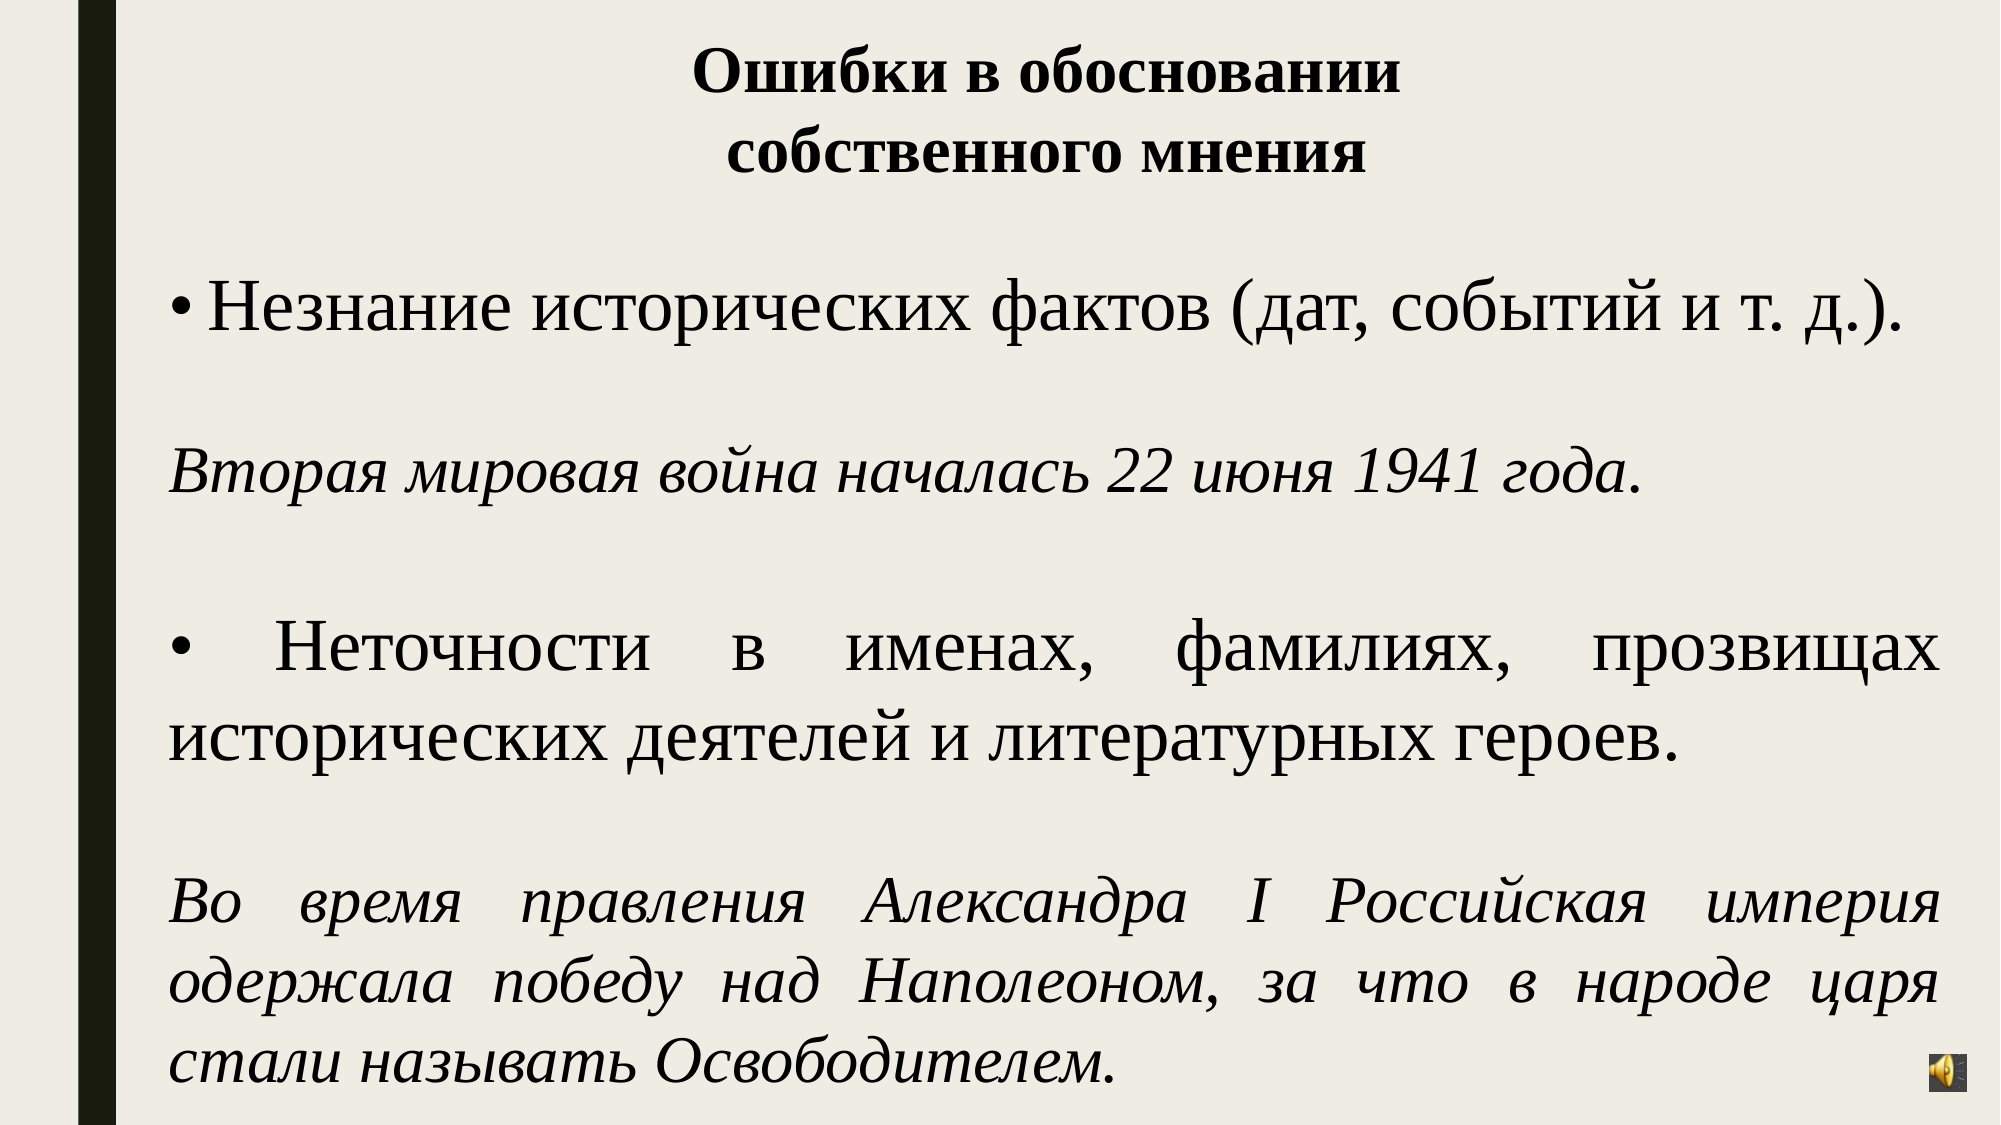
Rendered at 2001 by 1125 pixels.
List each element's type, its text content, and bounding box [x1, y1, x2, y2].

picture [1927, 1052, 1968, 1093]
text_box Ошибки в обосновании собственного мнения • Незнание исторических фактов (дат, событий и т. д.). Вторая мировая война началась 22 июня 1941 года. • Неточности в именах, фамилиях, прозвищах исторических деятелей и литературных героев. Во время правления Александра I Российская империя одержала победу над Наполеоном, за что в народе царя стали называть Освободителем. [153, 18, 1958, 1103]
